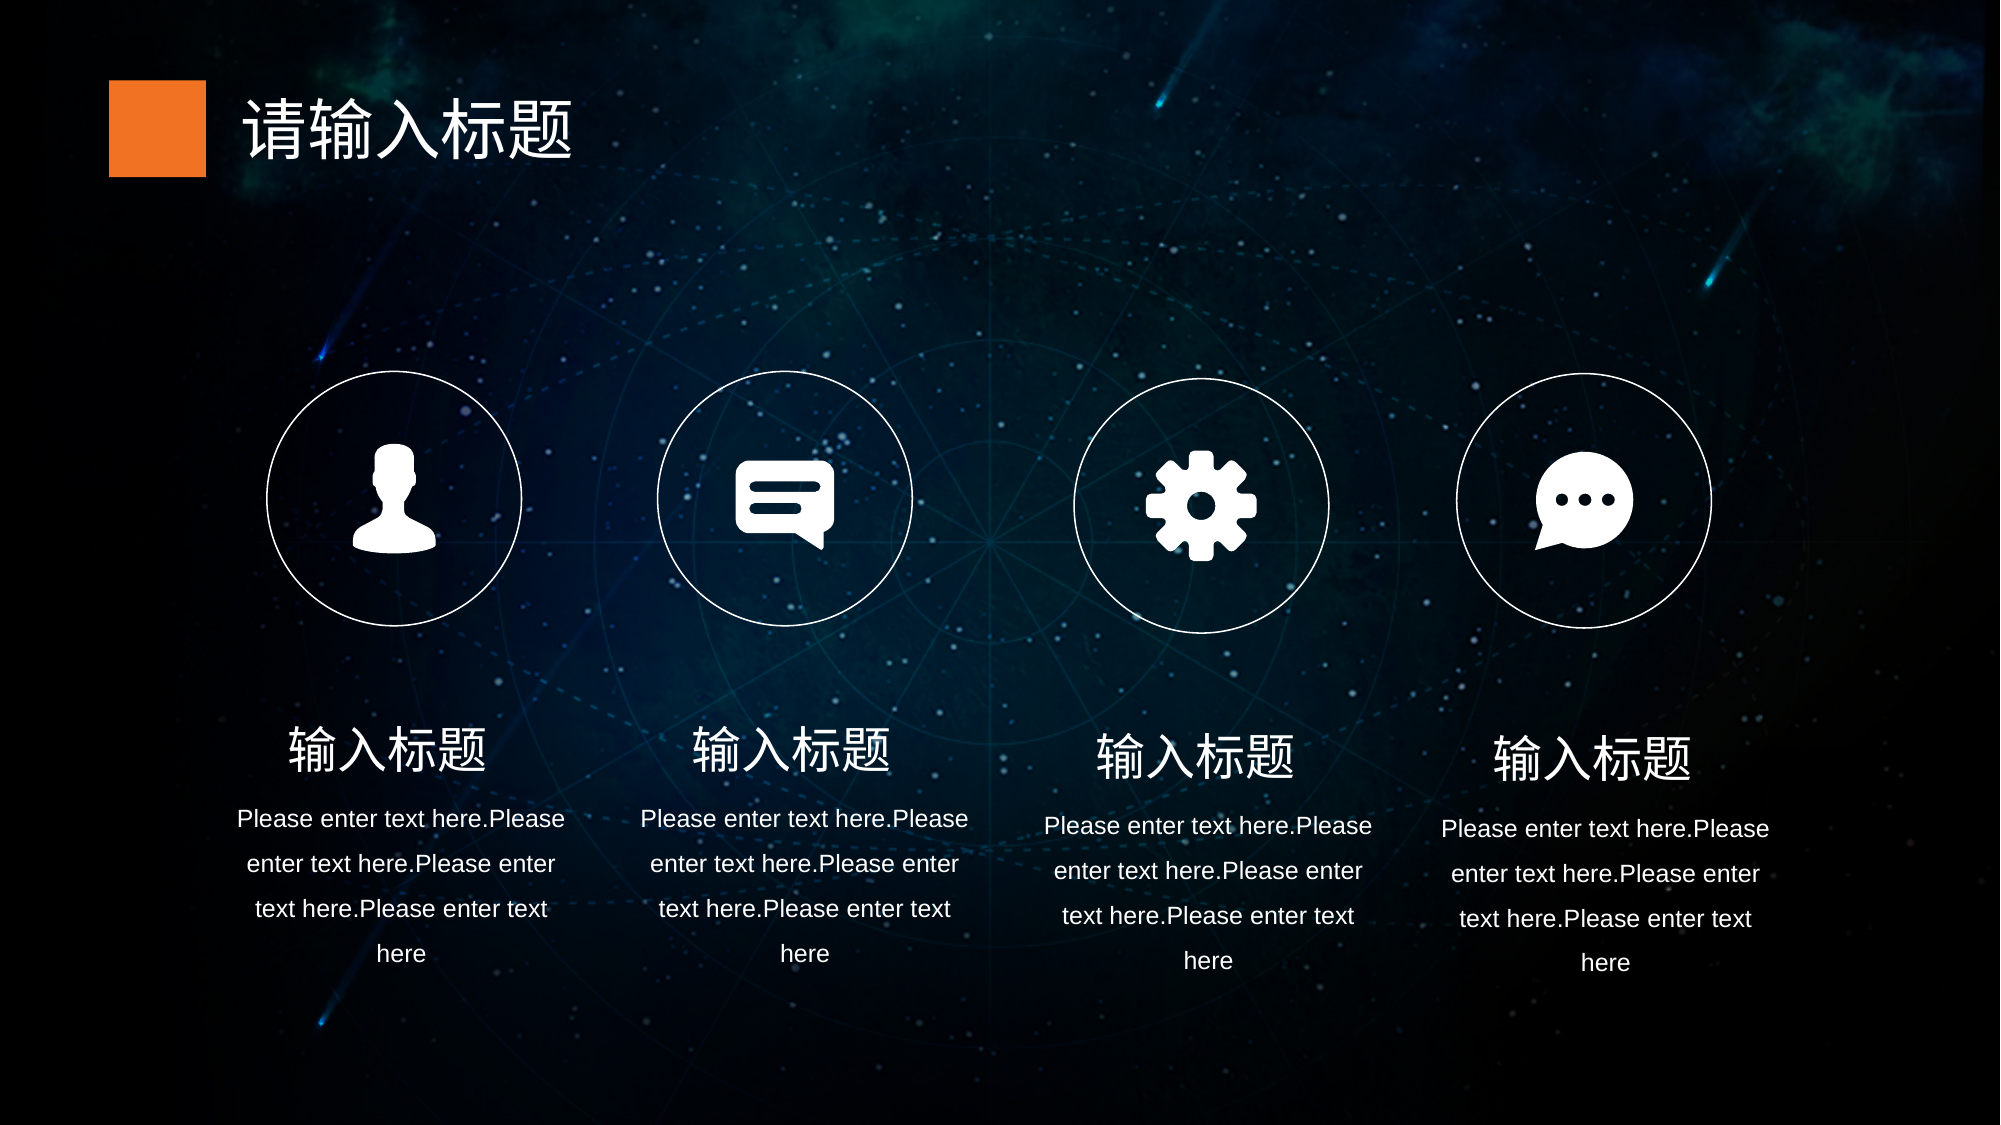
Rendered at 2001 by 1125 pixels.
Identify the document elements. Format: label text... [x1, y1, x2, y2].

text_box 请输入标题 [225, 80, 590, 175]
text_box 输入标题 [1026, 718, 1364, 793]
text_box Please enter text here.Please enter text here.Please enter text here.Please enter text here [623, 780, 988, 975]
text_box [735, 460, 835, 550]
text_box [1456, 373, 1712, 628]
text_box [109, 80, 206, 178]
text_box 输入标题 [623, 710, 960, 786]
text_box 输入标题 [1424, 720, 1761, 796]
text_box Please enter text here.Please enter text here.Please enter text here.Please enter text here [219, 780, 584, 975]
text_box [657, 371, 913, 626]
text_box 输入标题 [219, 710, 557, 786]
picture [0, 0, 2000, 1125]
text_box [1145, 450, 1257, 562]
text_box Please enter text here.Please enter text here.Please enter text here.Please enter text here [1424, 789, 1788, 985]
text_box [266, 371, 522, 626]
text_box Please enter text here.Please enter text here.Please enter text here.Please enter text here [1026, 787, 1391, 982]
text_box [1074, 378, 1329, 634]
text_box [352, 443, 436, 554]
text_box [1534, 451, 1634, 551]
